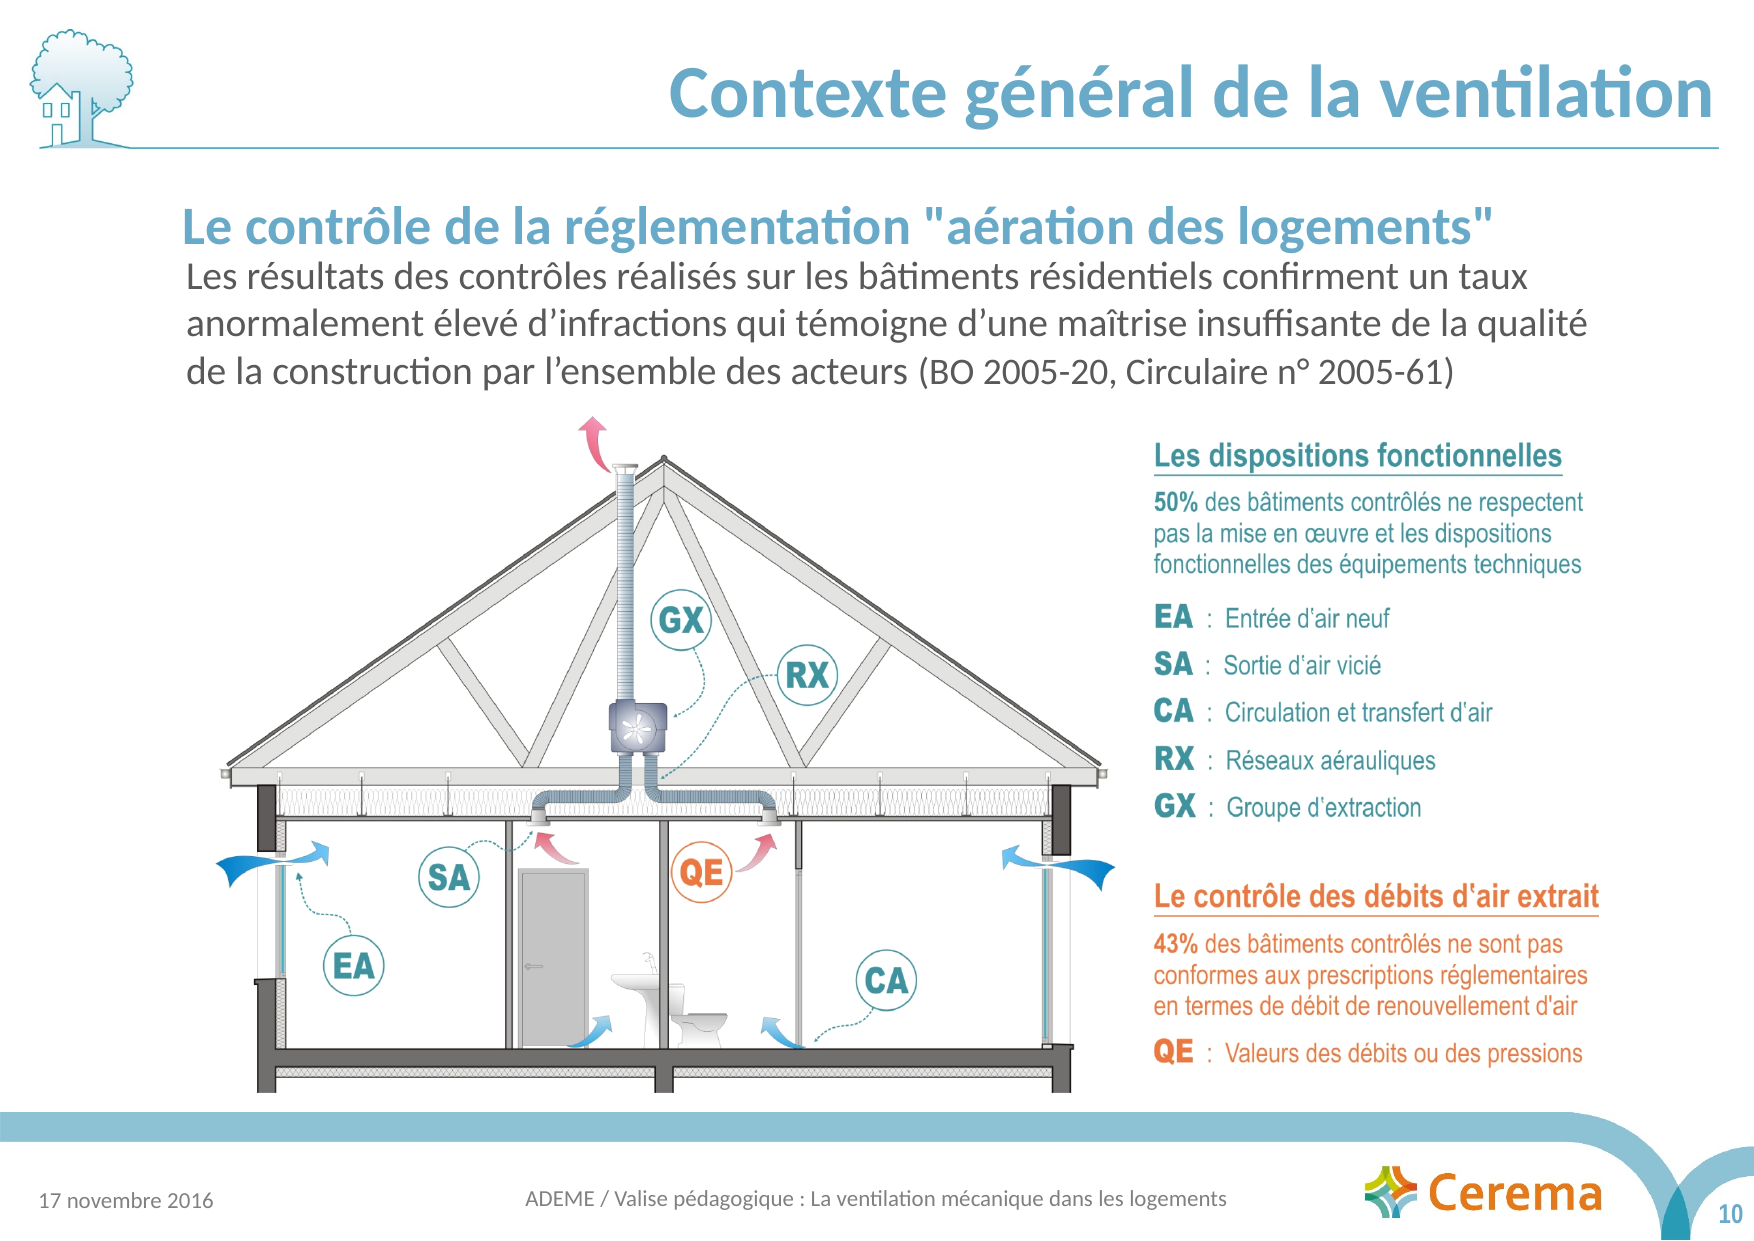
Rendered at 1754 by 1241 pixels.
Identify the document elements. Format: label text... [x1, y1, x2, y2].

text_box Les résultats des contrôles réalisés sur les bâtiments résidentiels confirment un taux anormalement élevé d’infractions qui témoigne d’une maîtrise insuffisante de la qualité de la construction par l’ensemble des acteurs (BO 2005-20, Circulaire n° 2005-61) [171, 242, 1622, 400]
text_box Le contrôle de la réglementation "aération des logements" [168, 171, 1622, 263]
picture [215, 416, 1600, 1093]
picture [0, 1112, 1754, 1240]
picture [29, 29, 1719, 149]
text_box Contexte général de la ventilation [265, 35, 1731, 136]
